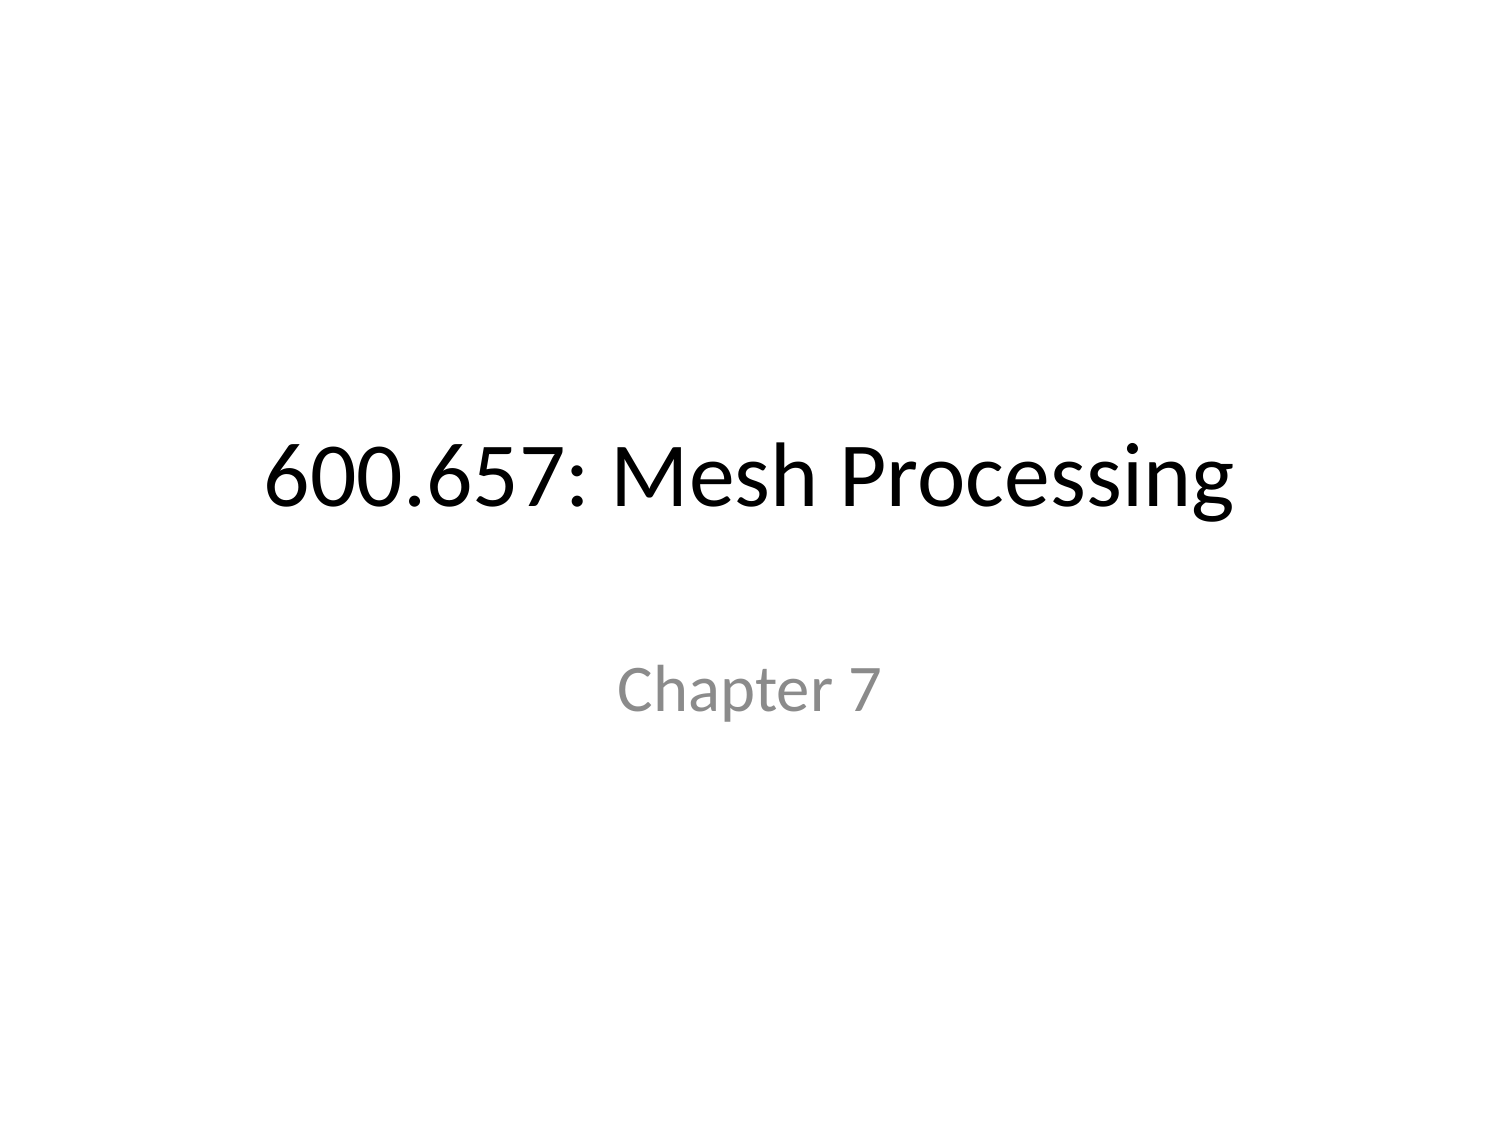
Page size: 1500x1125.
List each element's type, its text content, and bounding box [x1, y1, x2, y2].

title 600.657: Mesh Processing [112, 349, 1388, 591]
subtitle Chapter 7 [225, 637, 1275, 925]
